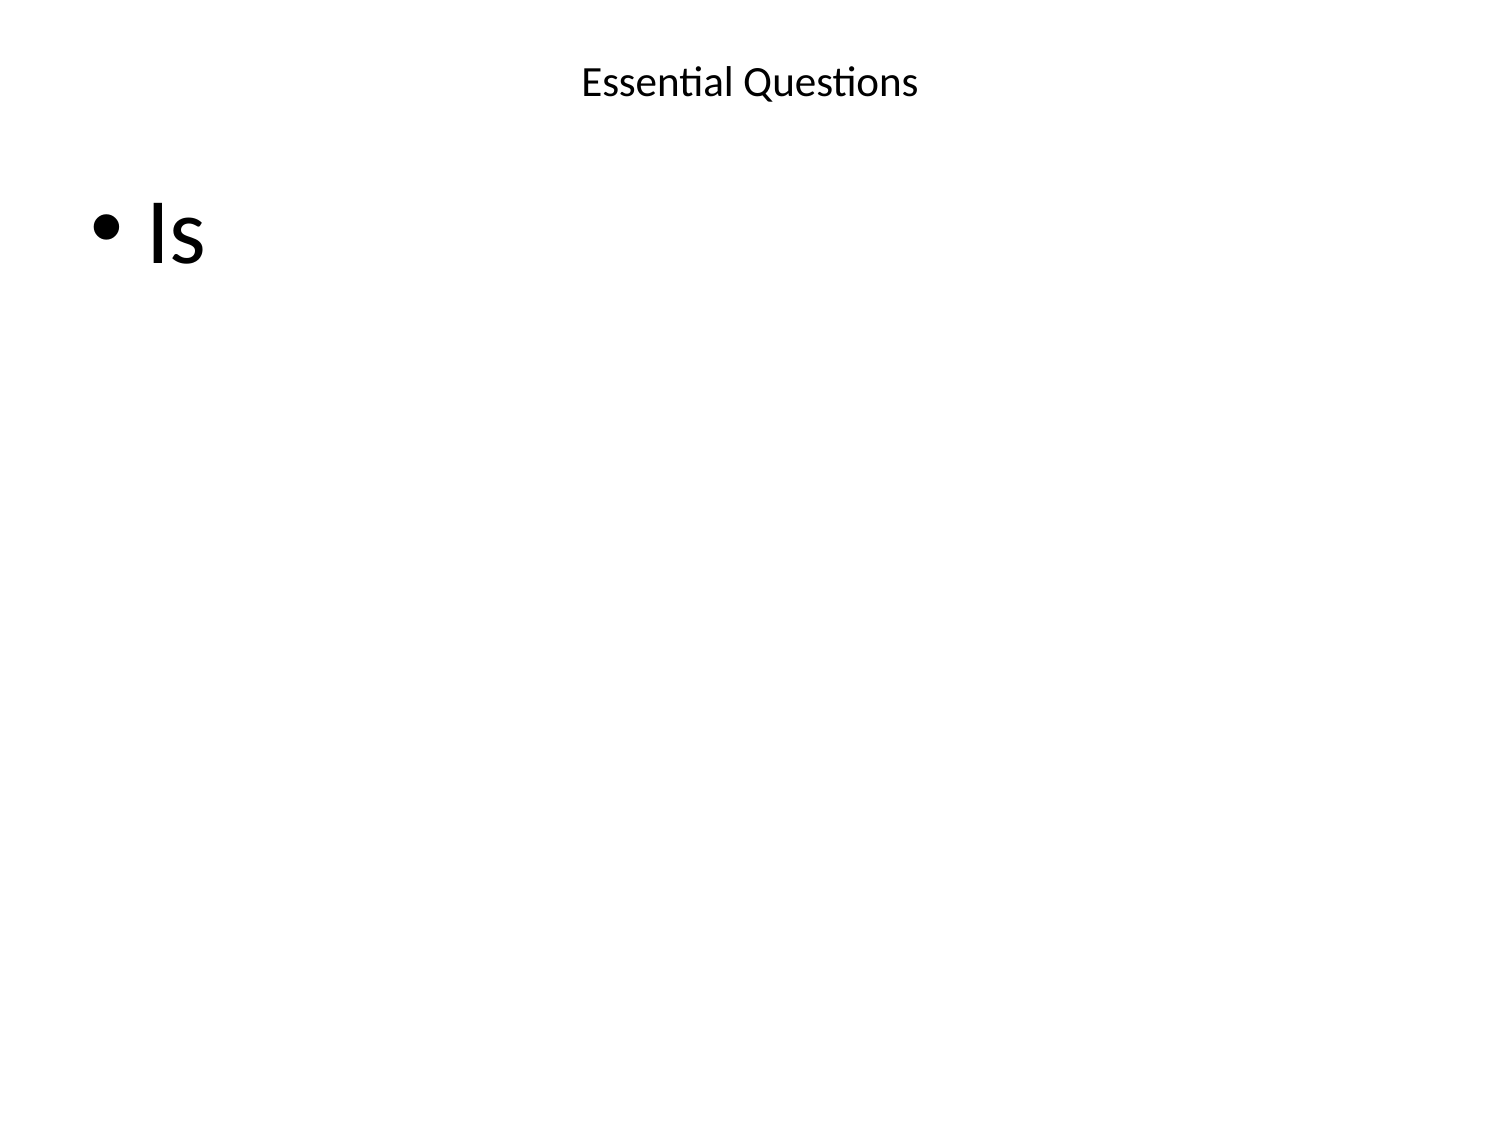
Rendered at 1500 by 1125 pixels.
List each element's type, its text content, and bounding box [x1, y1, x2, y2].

list Is [75, 162, 1425, 1100]
title Essential Questions [75, 45, 1425, 113]
